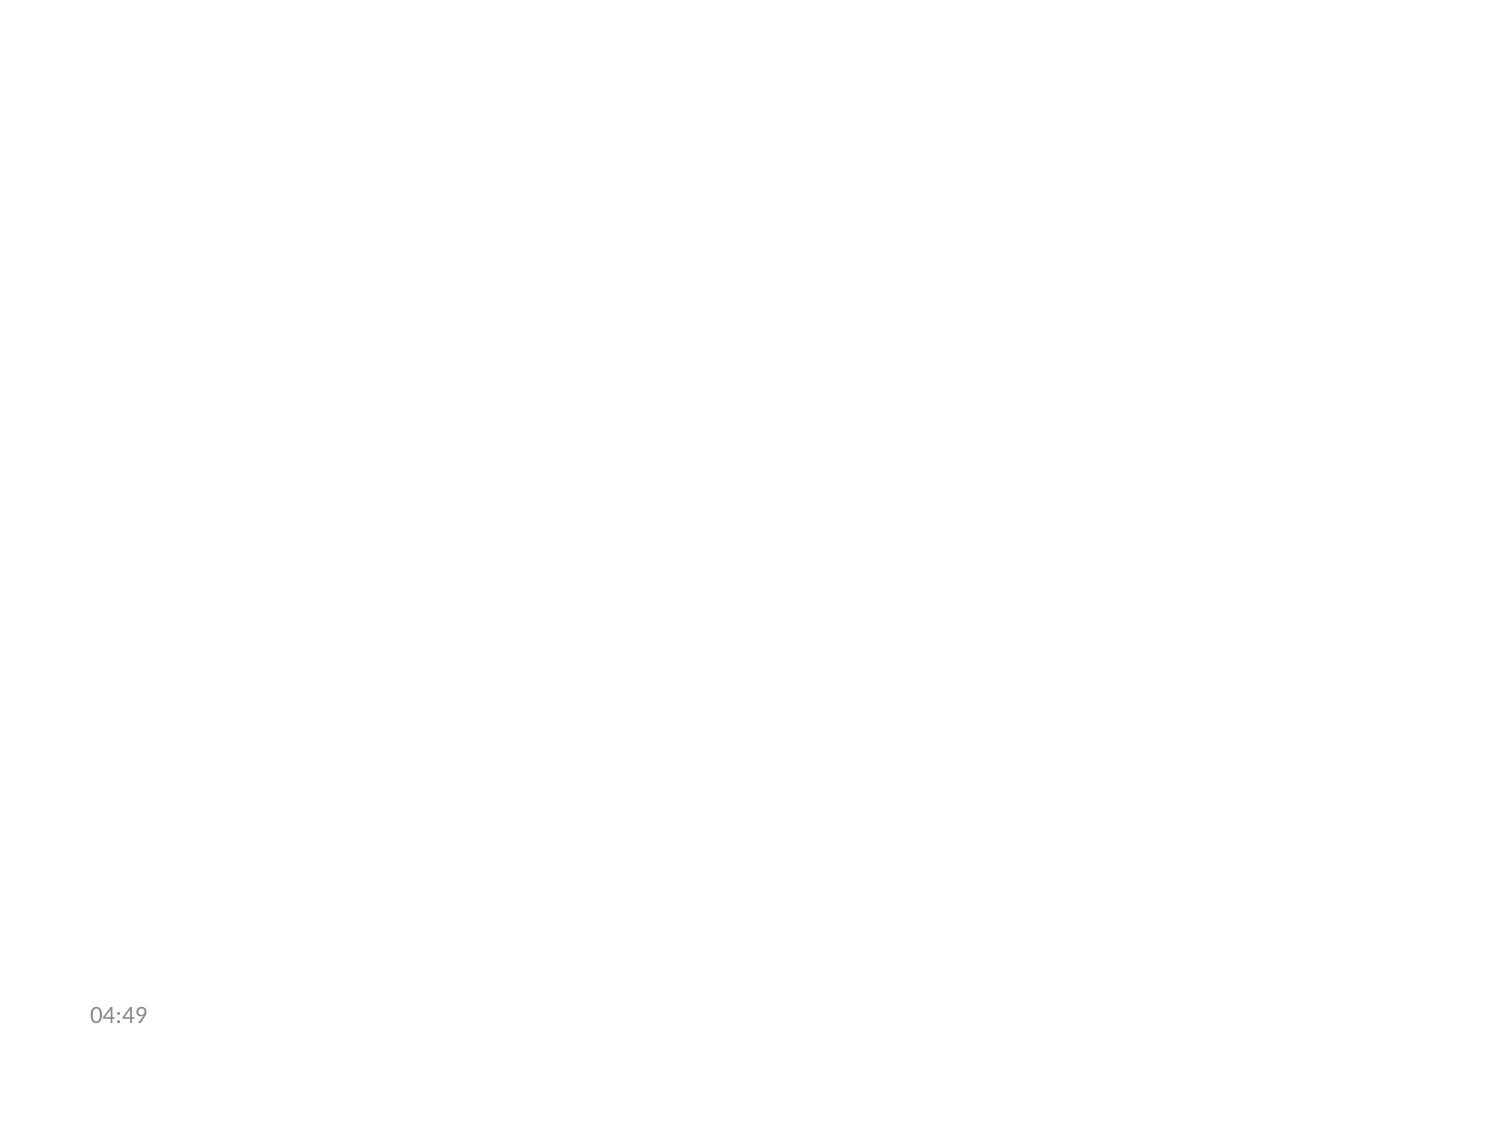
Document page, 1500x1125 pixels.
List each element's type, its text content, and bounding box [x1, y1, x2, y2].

text_box 15:35 [75, 983, 425, 1044]
